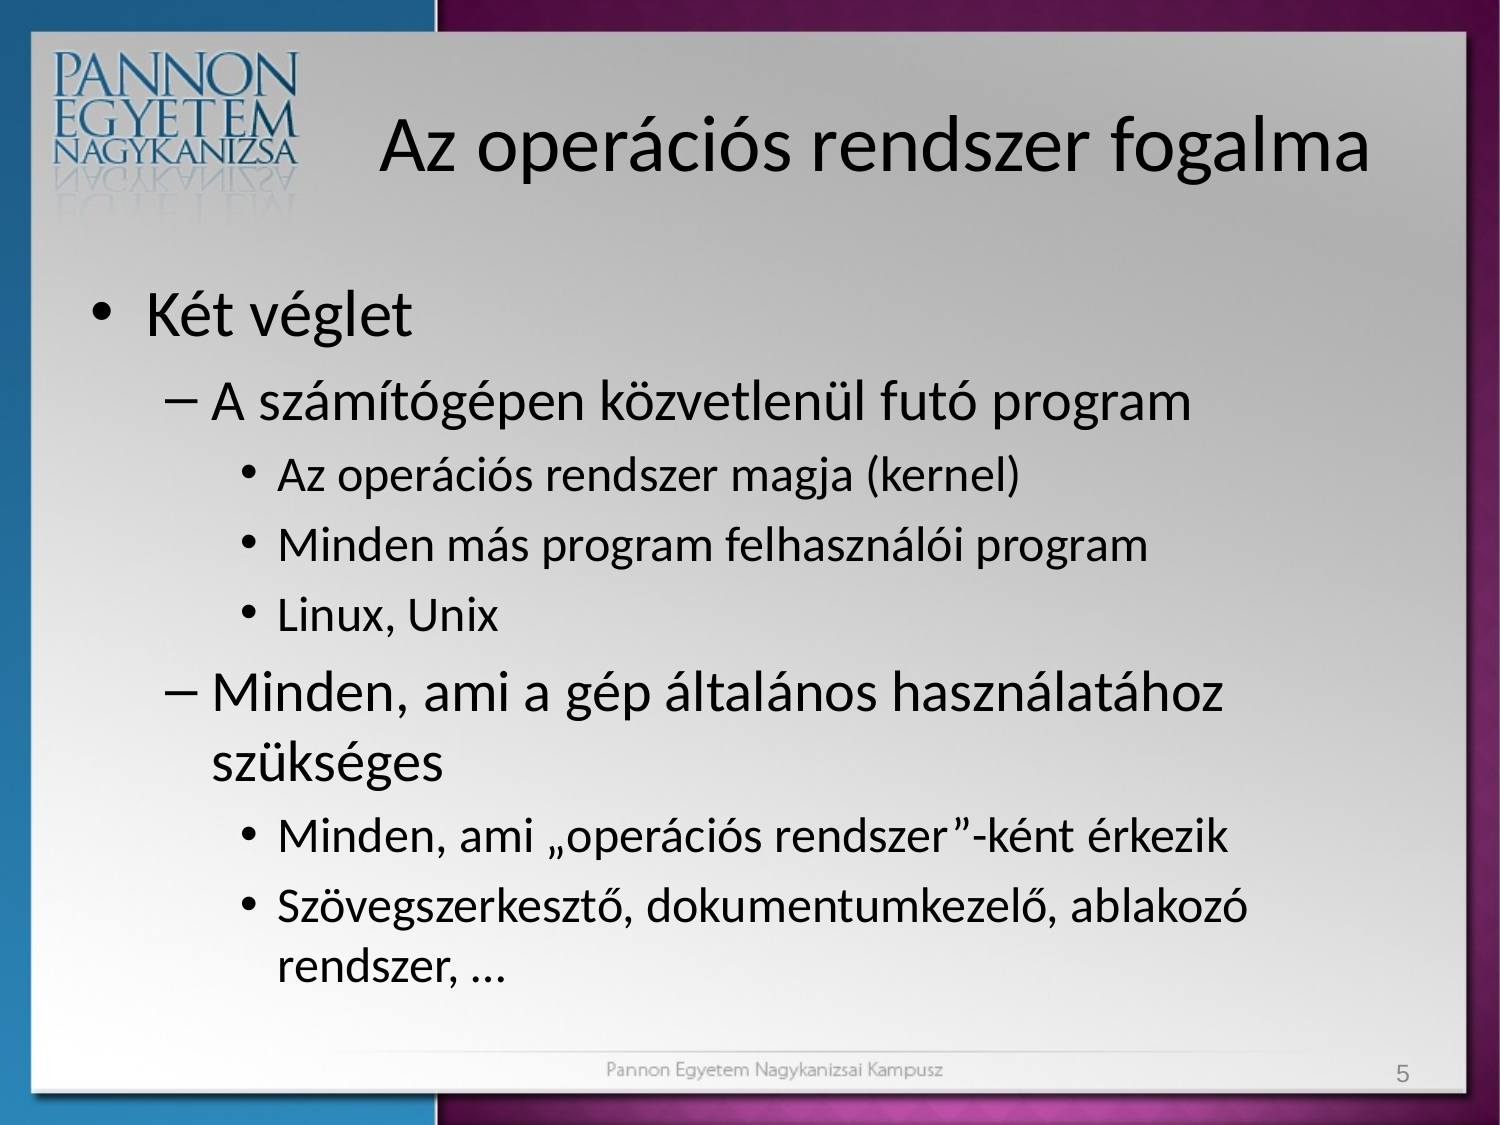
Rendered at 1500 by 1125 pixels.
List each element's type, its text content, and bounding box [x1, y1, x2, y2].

slide_number 5 [1074, 1042, 1425, 1103]
list Két véglet A számítógépen közvetlenül futó program Az operációs rendszer magja (kernel) Minden más program felhasználói program Linux, Unix Minden, ami a gép általános használatához szükséges Minden, ami „operációs rendszer”-ként érkezik Szövegszerkesztő, dokumentumkezelő, ablakozó rendszer, … [75, 262, 1425, 1075]
picture [0, 0, 1500, 1125]
title Az operációs rendszer fogalma [328, 45, 1425, 233]
